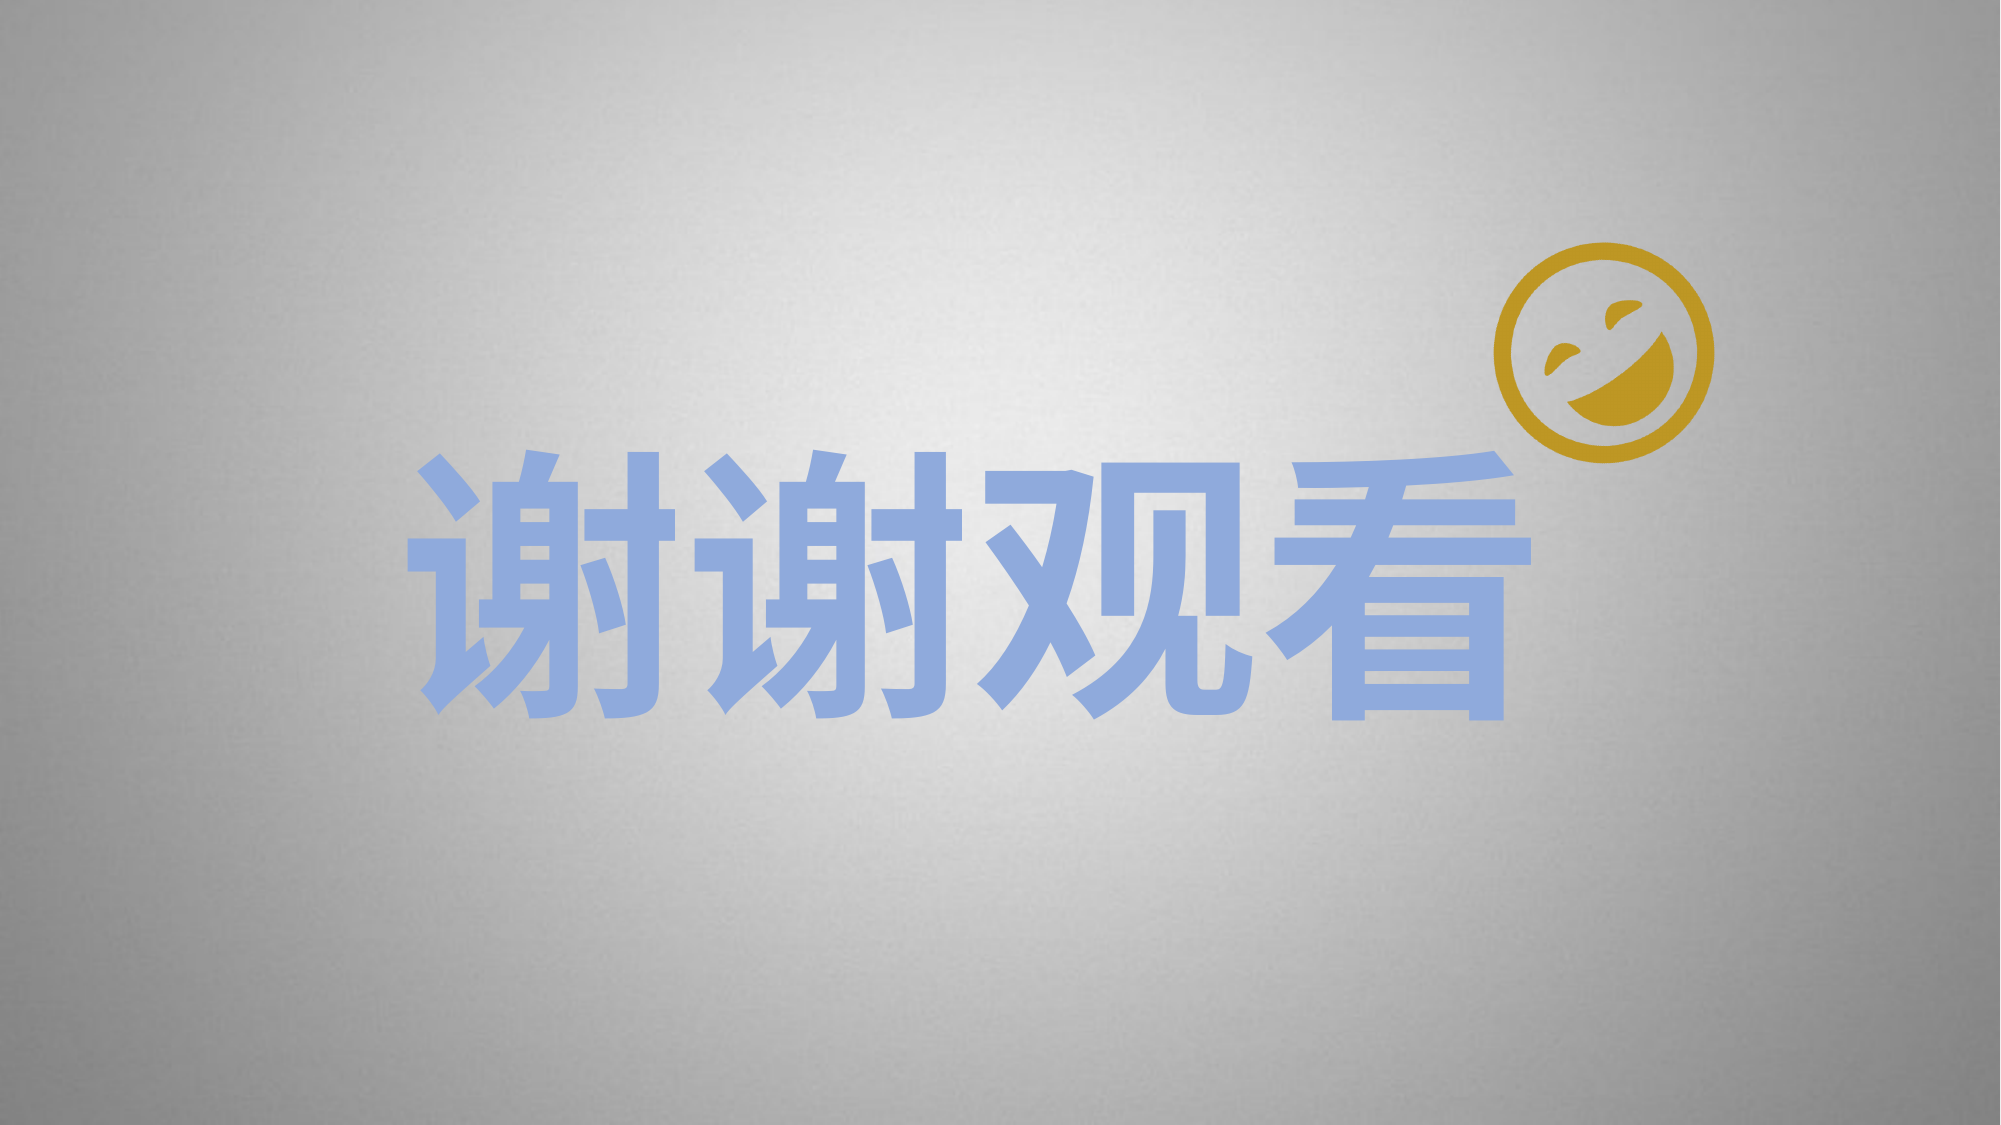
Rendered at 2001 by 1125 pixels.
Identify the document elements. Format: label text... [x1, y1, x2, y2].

picture [0, 0, 2001, 1125]
text_box 谢谢观看 [382, 399, 1604, 759]
